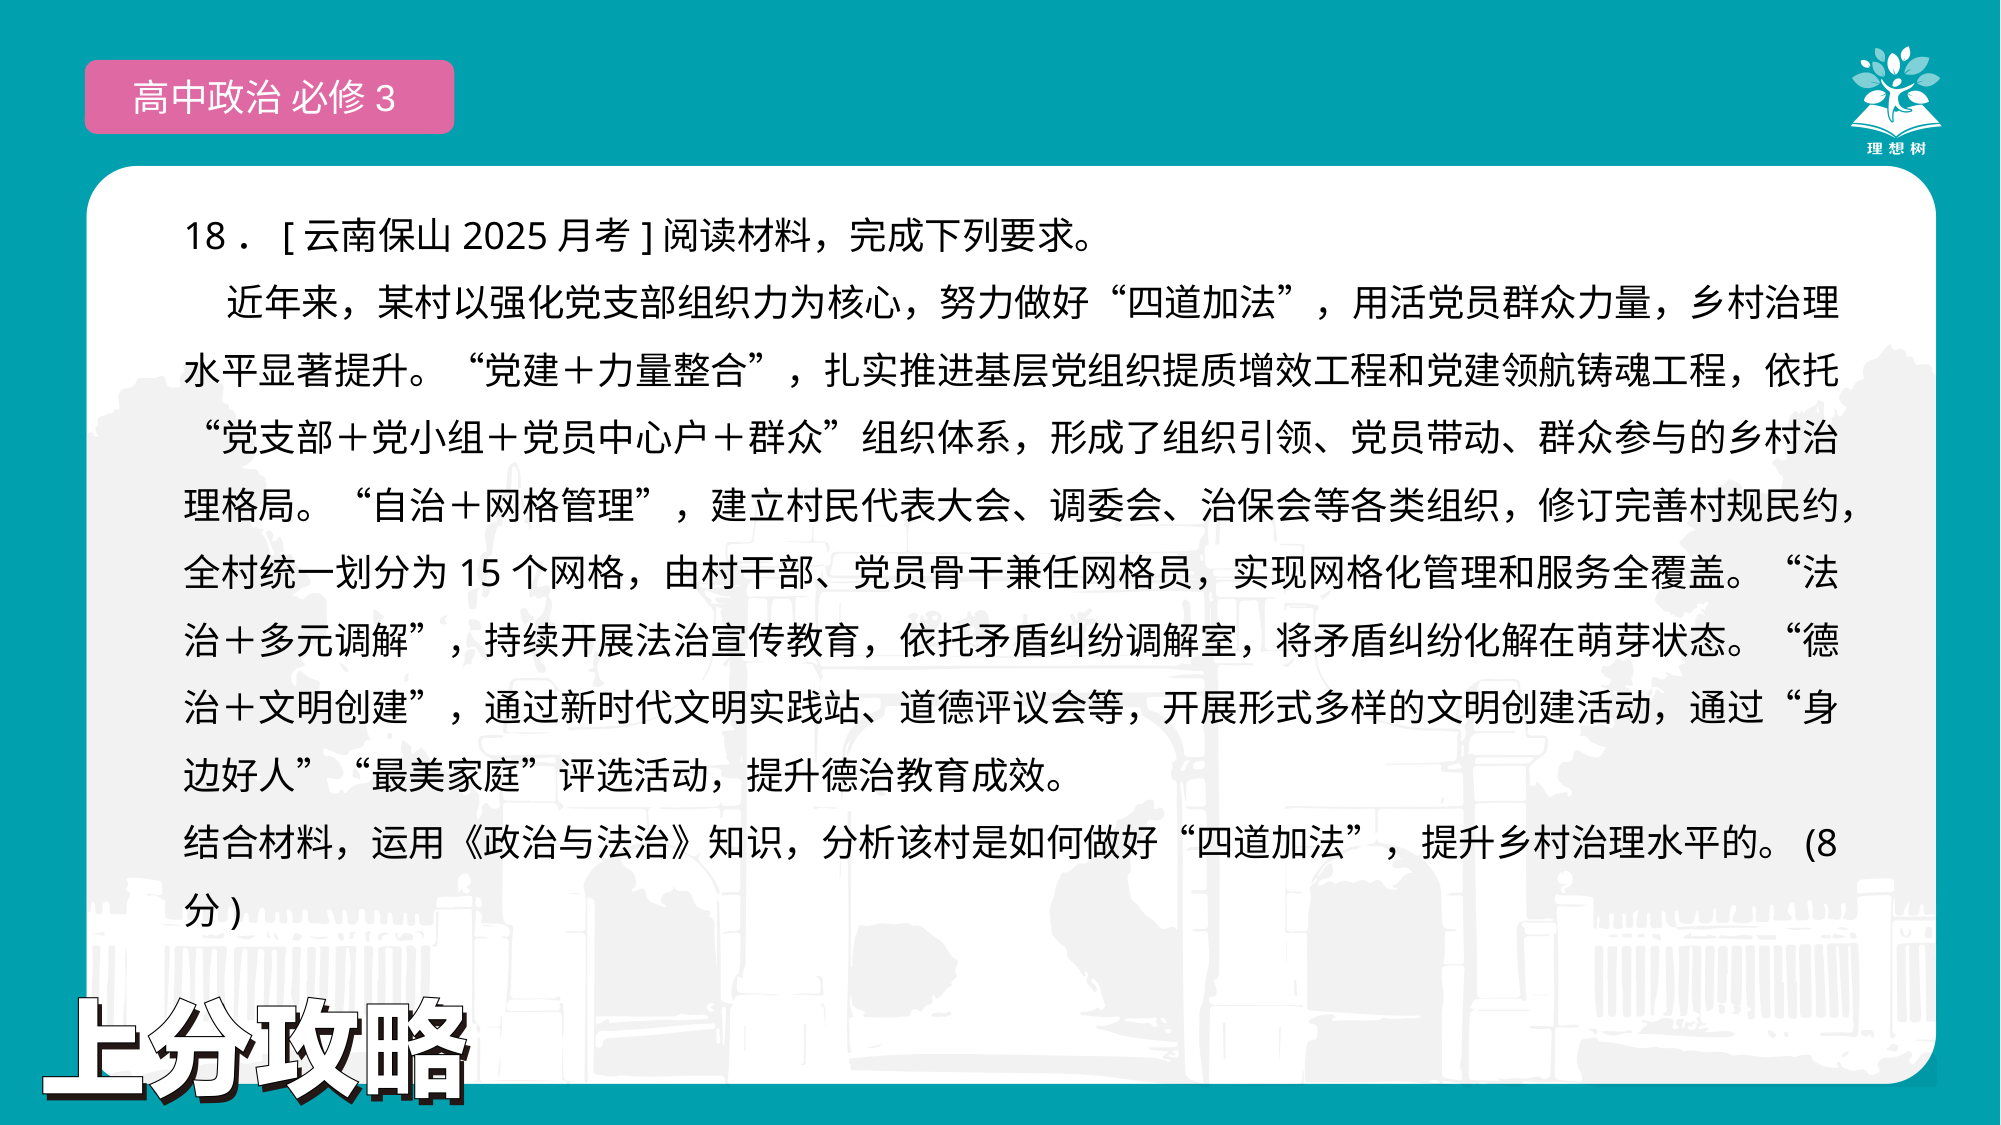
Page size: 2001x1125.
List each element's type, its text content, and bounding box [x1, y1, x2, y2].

text_box 高中政治 必修3 [83, 58, 456, 135]
text_box 18．[云南保山2025月考]阅读材料，完成下列要求。 近年来，某村以强化党支部组织力为核心，努力做好“四道加法”，用活党员群众力量，乡村治理水平显著提升。“党建＋力量整合”，扎实推进基层党组织提质增效工程和党建领航铸魂工程，依托“党支部＋党小组＋党员中心户＋群众”组织体系，形成了组织引领、党员带动、群众参与的乡村治理格局。“自治＋网格管理”，建立村民代表大会、调委会、治保会等各类组织，修订完善村规民约，全村统一划分为15个网格，由村干部、党员骨干兼任网格员，实现网格化管理和服务全覆盖。“法治＋多元调解”，持续开展法治宣传教育，依托矛盾纠纷调解室，将矛盾纠纷化解在萌芽状态。“德治＋文明创建”，通过新时代文明实践站、道德评议会等，开展形式多样的文明创建活动，通过“身边好人”“最美家庭”评选活动，提升德治教育成效。 结合材料，运用《政治与法治》知识，分析该村是如何做好“四道加法”，提升乡村治理水平的。(8分) [168, 181, 1855, 790]
picture [0, 0, 2001, 1125]
